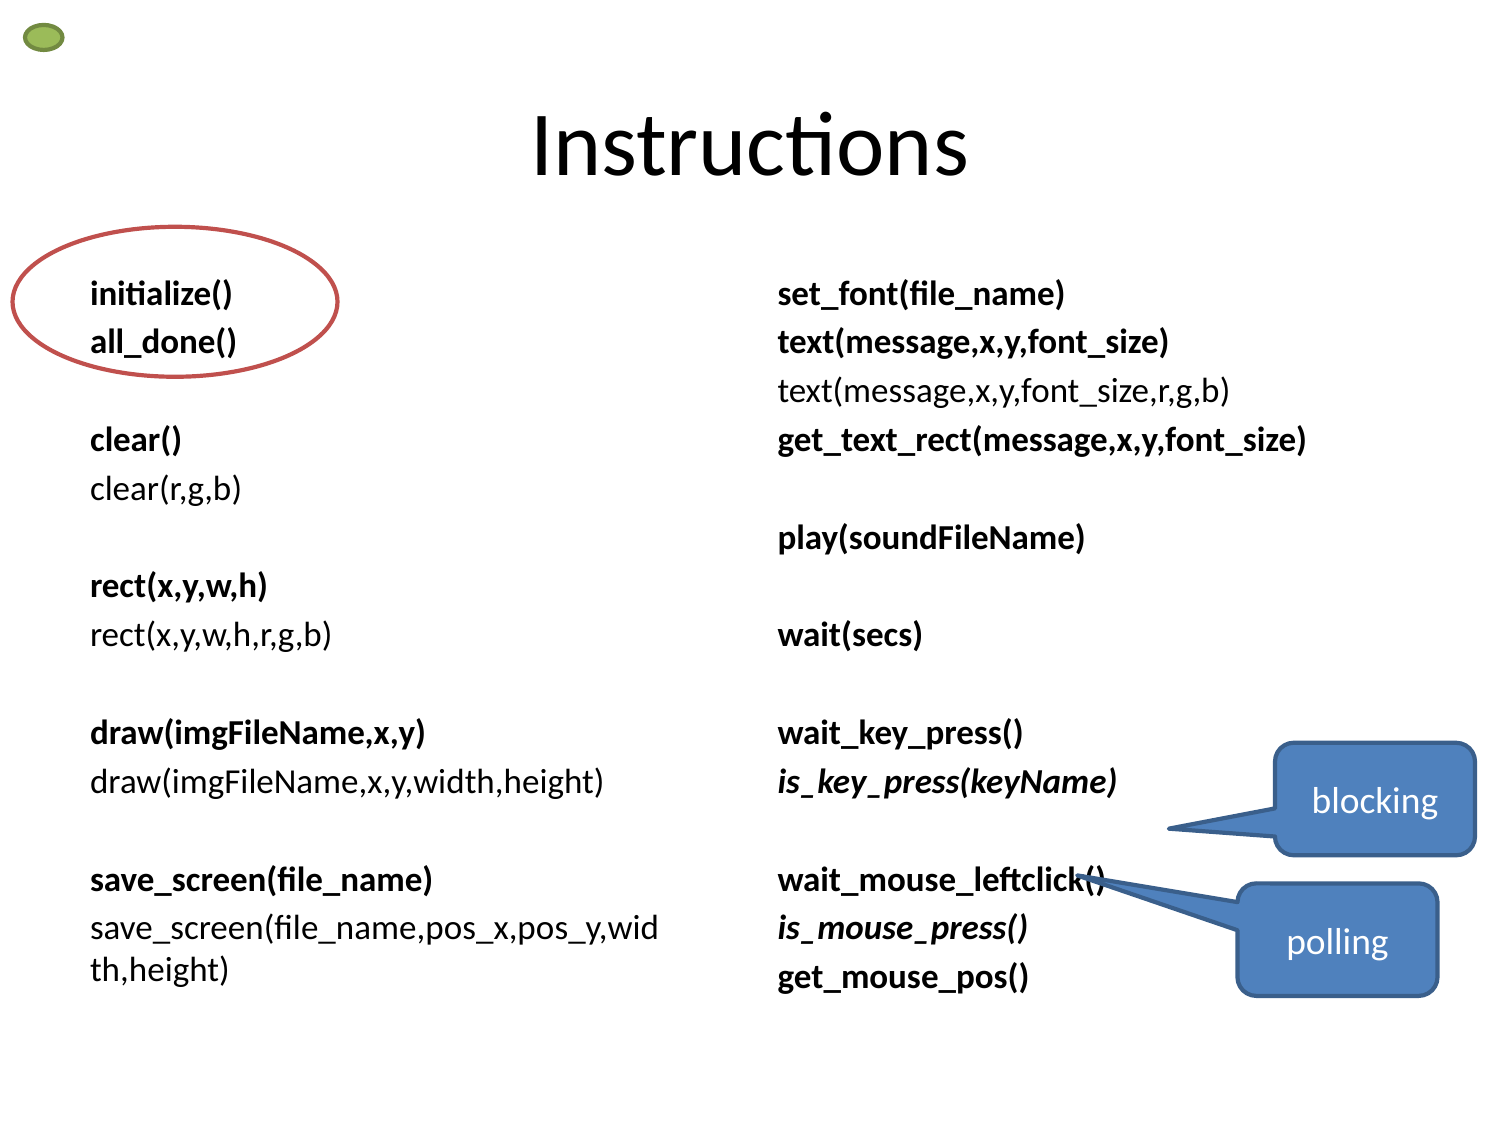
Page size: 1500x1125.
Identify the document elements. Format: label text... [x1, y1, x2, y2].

list initialize() all_done() clear() clear(r,g,b) rect(x,y,w,h) rect(x,y,w,h,r,g,b) draw(imgFileName,x,y) draw(imgFileName,x,y,width,height) save_screen(file_name) save_screen(file_name,pos_x,pos_y,width,height) [75, 262, 675, 1005]
text_box [10, 224, 340, 379]
title Instructions [75, 45, 1425, 233]
text_box [22, 22, 65, 53]
list set_font(file_name) text(message,x,y,font_size) text(message,x,y,font_size,r,g,b) get_text_rect(message,x,y,font_size) play(soundFileName) wait(secs) wait_key_press() is_key_press(keyName) wait_mouse_leftclick() is_mouse_press() get_mouse_pos() [762, 262, 1425, 1005]
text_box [1237, 742, 1476, 997]
